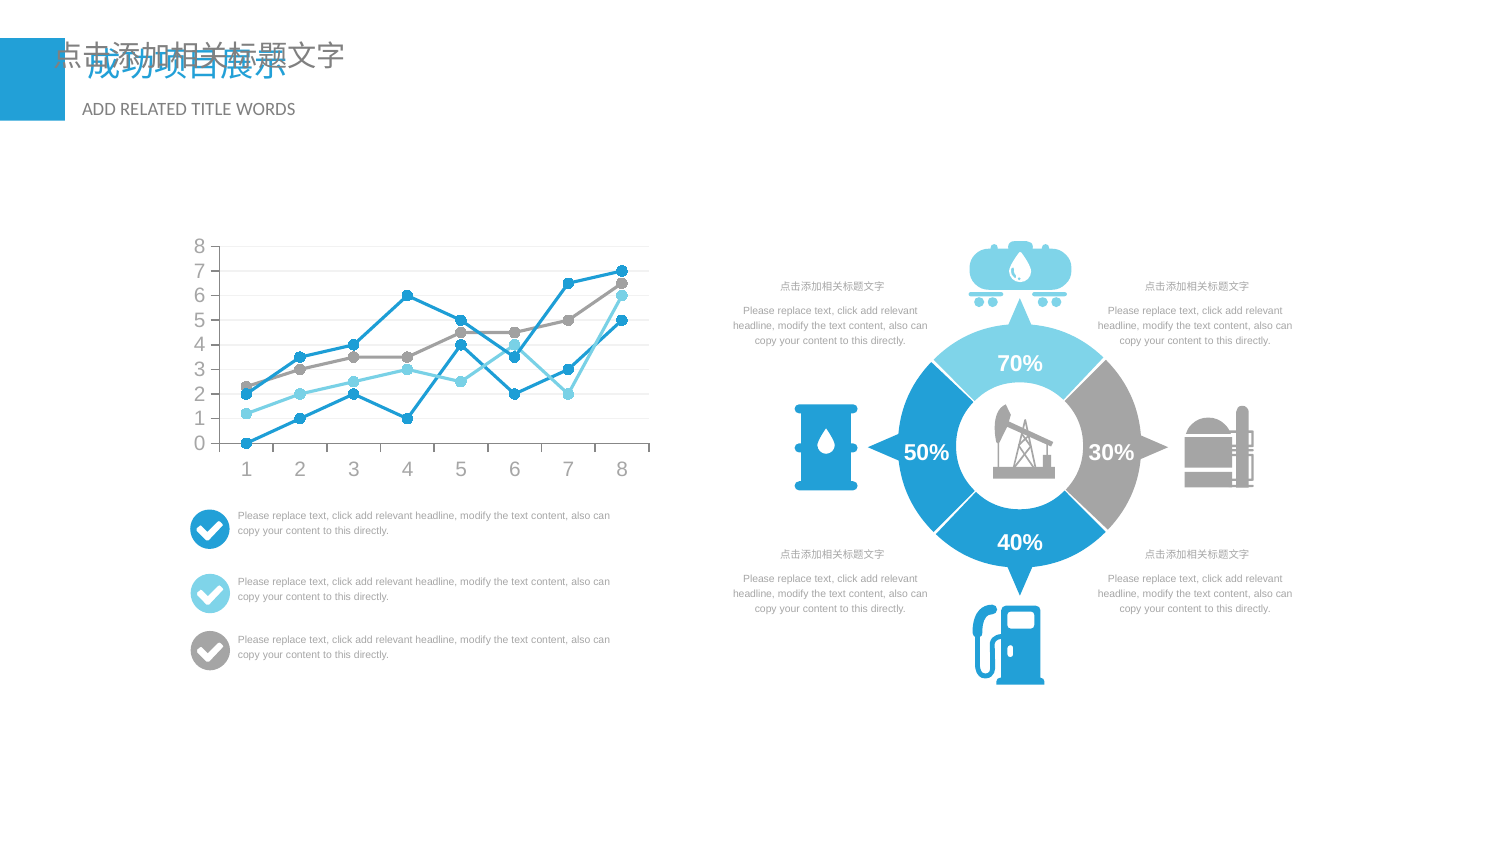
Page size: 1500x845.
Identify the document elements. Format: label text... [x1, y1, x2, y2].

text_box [933, 297, 1104, 402]
text_box [190, 573, 231, 614]
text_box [1088, 545, 1303, 616]
text_box Please replace text, click add relevant headline, modify the text content, also can copy your content to this directly. [237, 630, 636, 661]
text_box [1088, 277, 1303, 347]
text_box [1064, 359, 1169, 530]
text_box [190, 509, 230, 549]
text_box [867, 361, 975, 533]
text_box 点击添加相关标题文字 [42, 31, 400, 76]
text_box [724, 545, 938, 616]
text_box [968, 240, 1072, 308]
text_box Please replace text, click add relevant headline, modify the text content, also can copy your content to this directly. [237, 572, 636, 603]
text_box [1184, 405, 1254, 488]
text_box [988, 404, 1056, 479]
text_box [724, 277, 938, 347]
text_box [935, 490, 1106, 596]
text_box Please replace text, click add relevant headline, modify the text content, also can copy your content to this directly. [237, 506, 636, 537]
text_box [190, 630, 231, 671]
chart [183, 229, 659, 488]
text_box [794, 404, 858, 491]
text_box [972, 605, 1045, 685]
